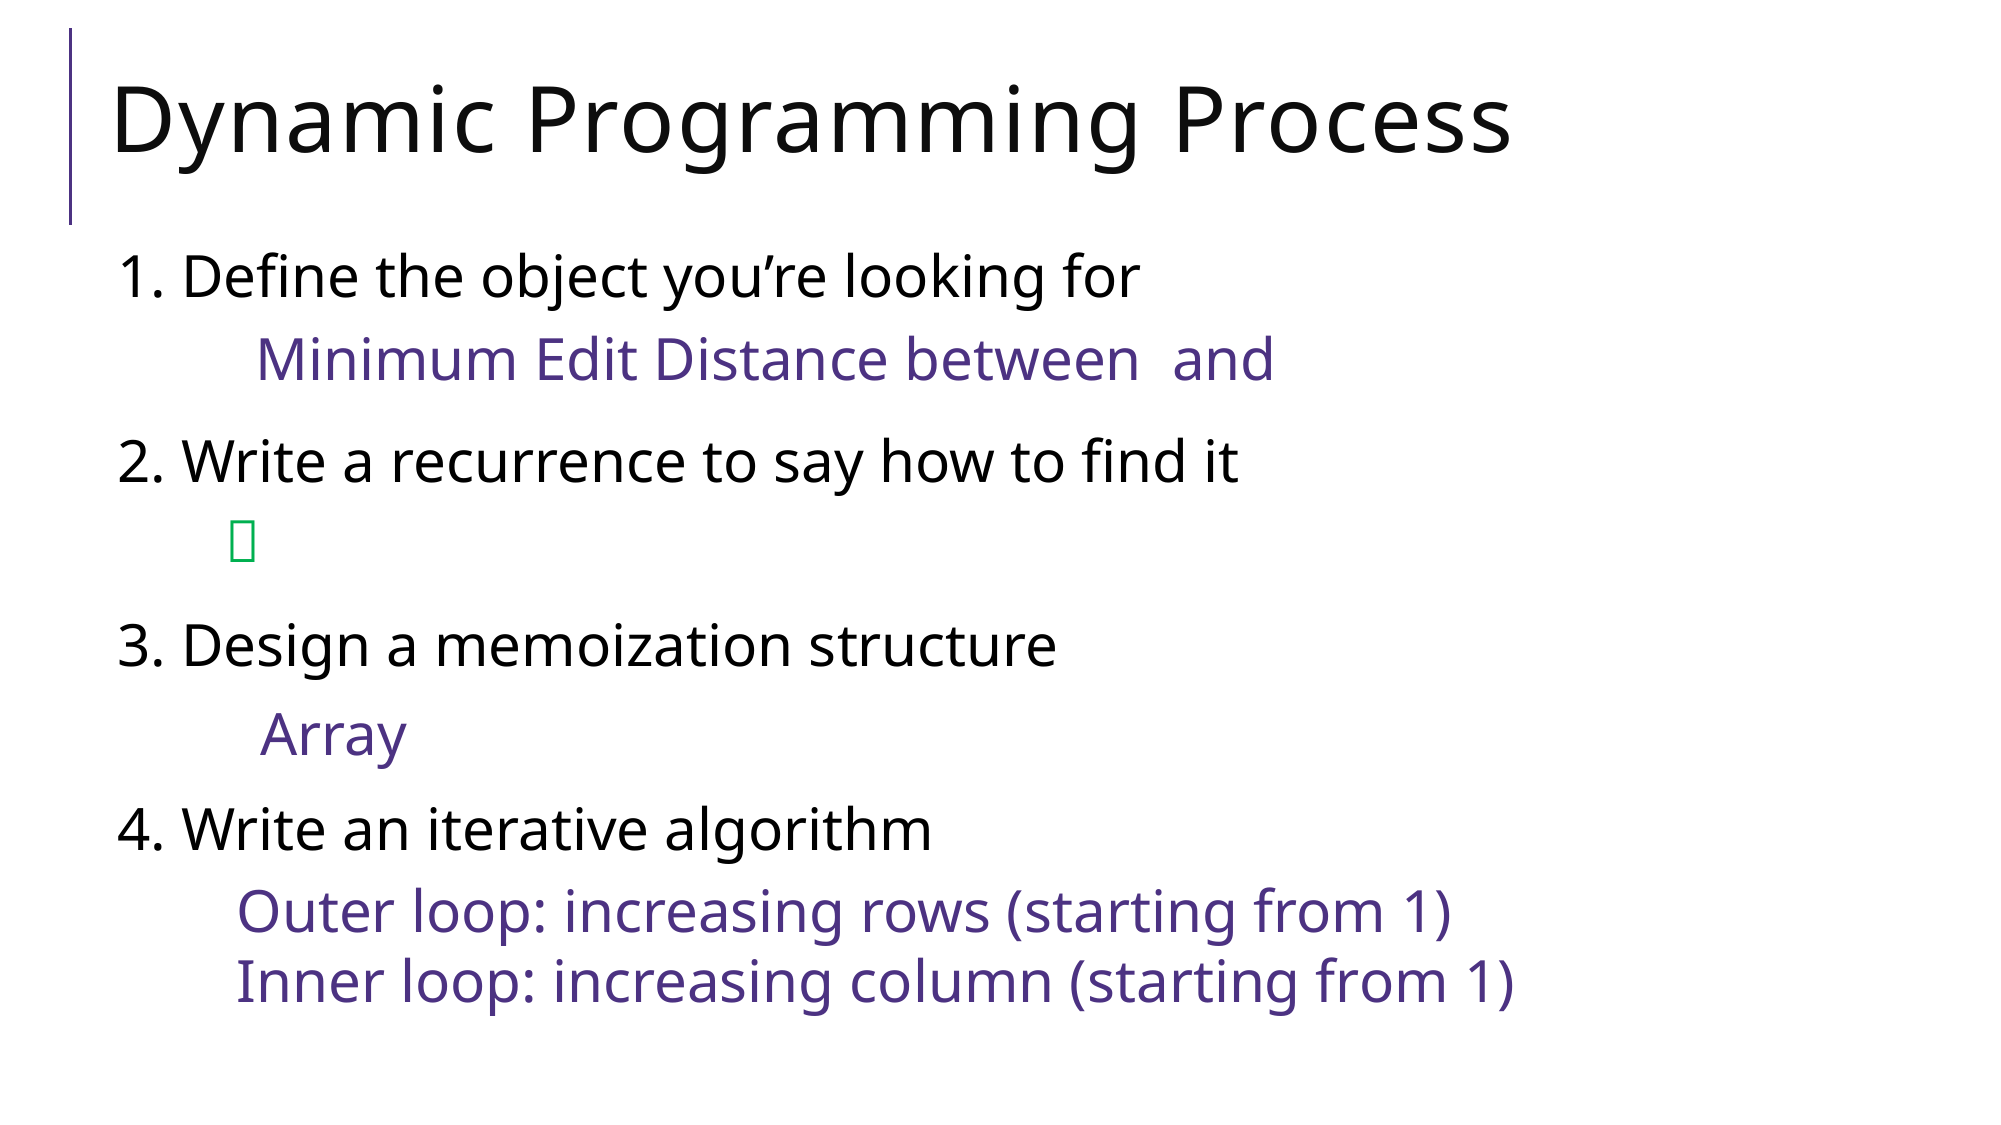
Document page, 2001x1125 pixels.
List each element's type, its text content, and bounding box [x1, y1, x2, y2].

list 1. Define the object you’re looking for 2. Write a recurrence to say how to find it 3. Design a memoization structure 4. Write an iterative algorithm [94, 240, 1930, 1035]
text_box ✅ [210, 496, 1678, 582]
title Dynamic Programming Process [94, 43, 1930, 210]
text_box Outer loop: increasing rows (starting from 1) Inner loop: increasing column (starting from 1) [221, 866, 1690, 1022]
